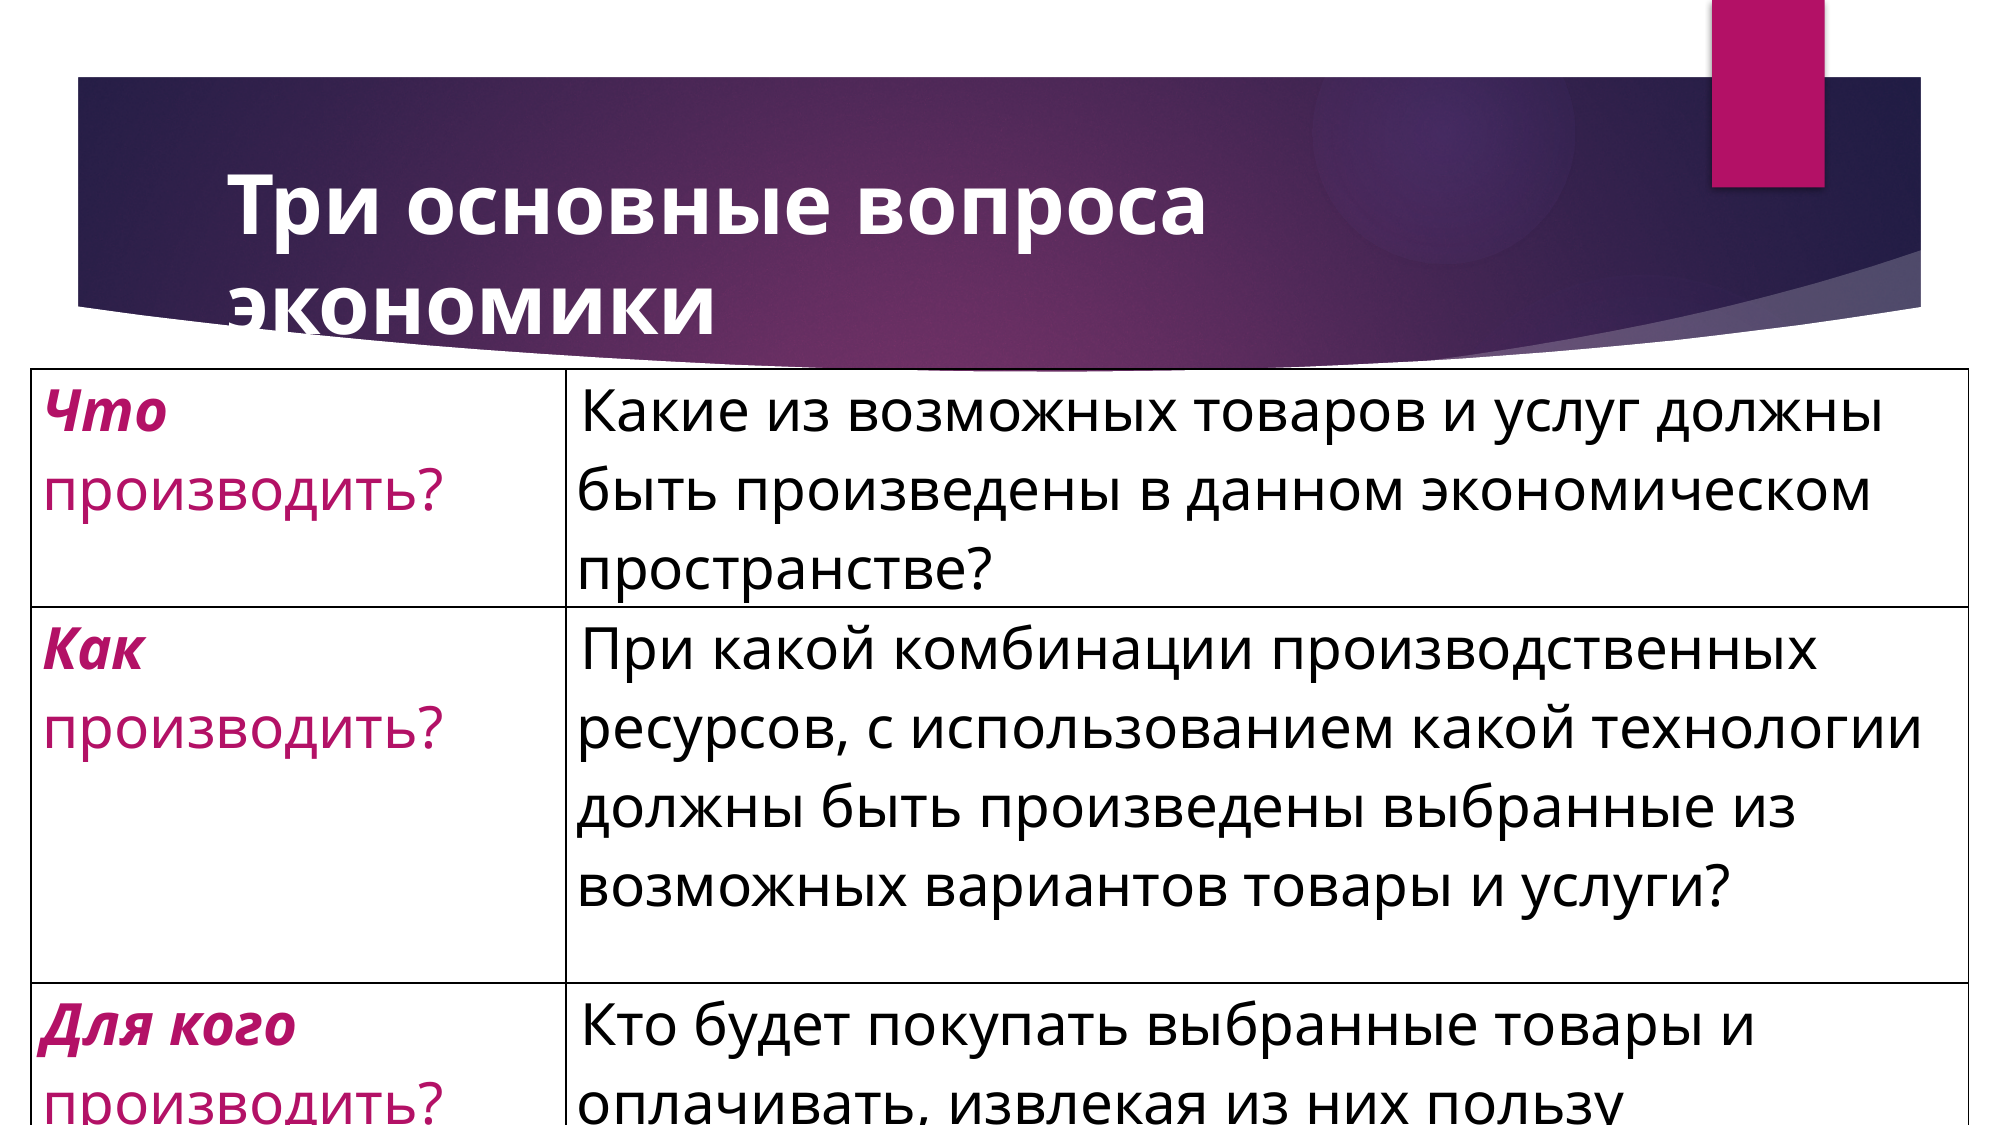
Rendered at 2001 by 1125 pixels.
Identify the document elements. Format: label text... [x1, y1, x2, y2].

table_header Что производить? [32, 370, 565, 606]
title Три основные вопроса экономики [211, 143, 1712, 286]
table_cell Как производить? [32, 608, 565, 982]
table_cell При какой комбинации производственных ресурсов, с использованием какой технологии должны быть произведены выбранные из возможных вариантов товары и услуги? [567, 608, 1968, 982]
table_cell Для кого производить? [32, 984, 565, 1125]
table_cell Кто будет покупать выбранные товары и оплачивать, извлекая из них пользу [567, 984, 1968, 1125]
table_header Какие из возможных товаров и услуг должны быть произведены в данном экономическом пространстве? [567, 370, 1968, 606]
